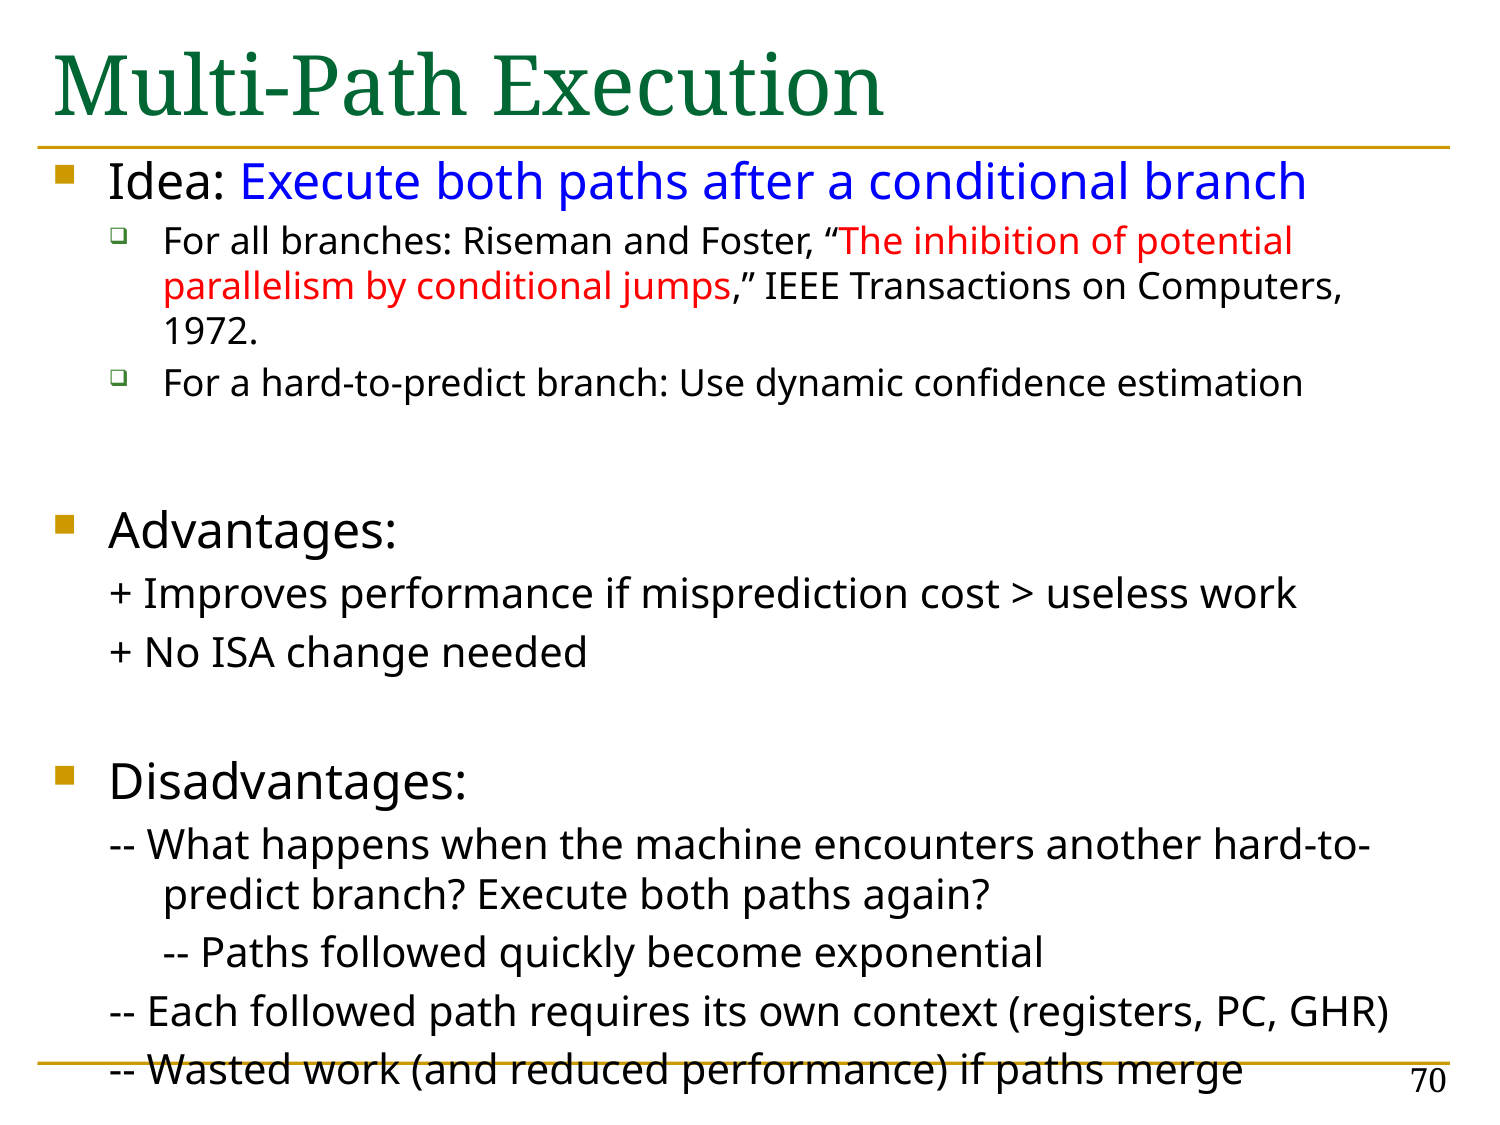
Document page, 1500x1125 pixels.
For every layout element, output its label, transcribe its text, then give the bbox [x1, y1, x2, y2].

title Multi-Path Execution [37, 24, 1450, 141]
slide_number 70 [1111, 1036, 1462, 1112]
list Idea: Execute both paths after a conditional branch For all branches: Riseman and Foster, “The inhibition of potential parallelism by conditional jumps,” IEEE Transactions on Computers, 1972. For a hard-to-predict branch: Use dynamic confidence estimation Advantages: + Improves performance if misprediction cost > useless work + No ISA change needed Disadvantages: -- What happens when the machine encounters another hard-to-predict branch? Execute both paths again? -- Paths followed quickly become exponential -- Each followed path requires its own context (registers, PC, GHR) -- Wasted work (and reduced performance) if paths merge [37, 141, 1450, 994]
